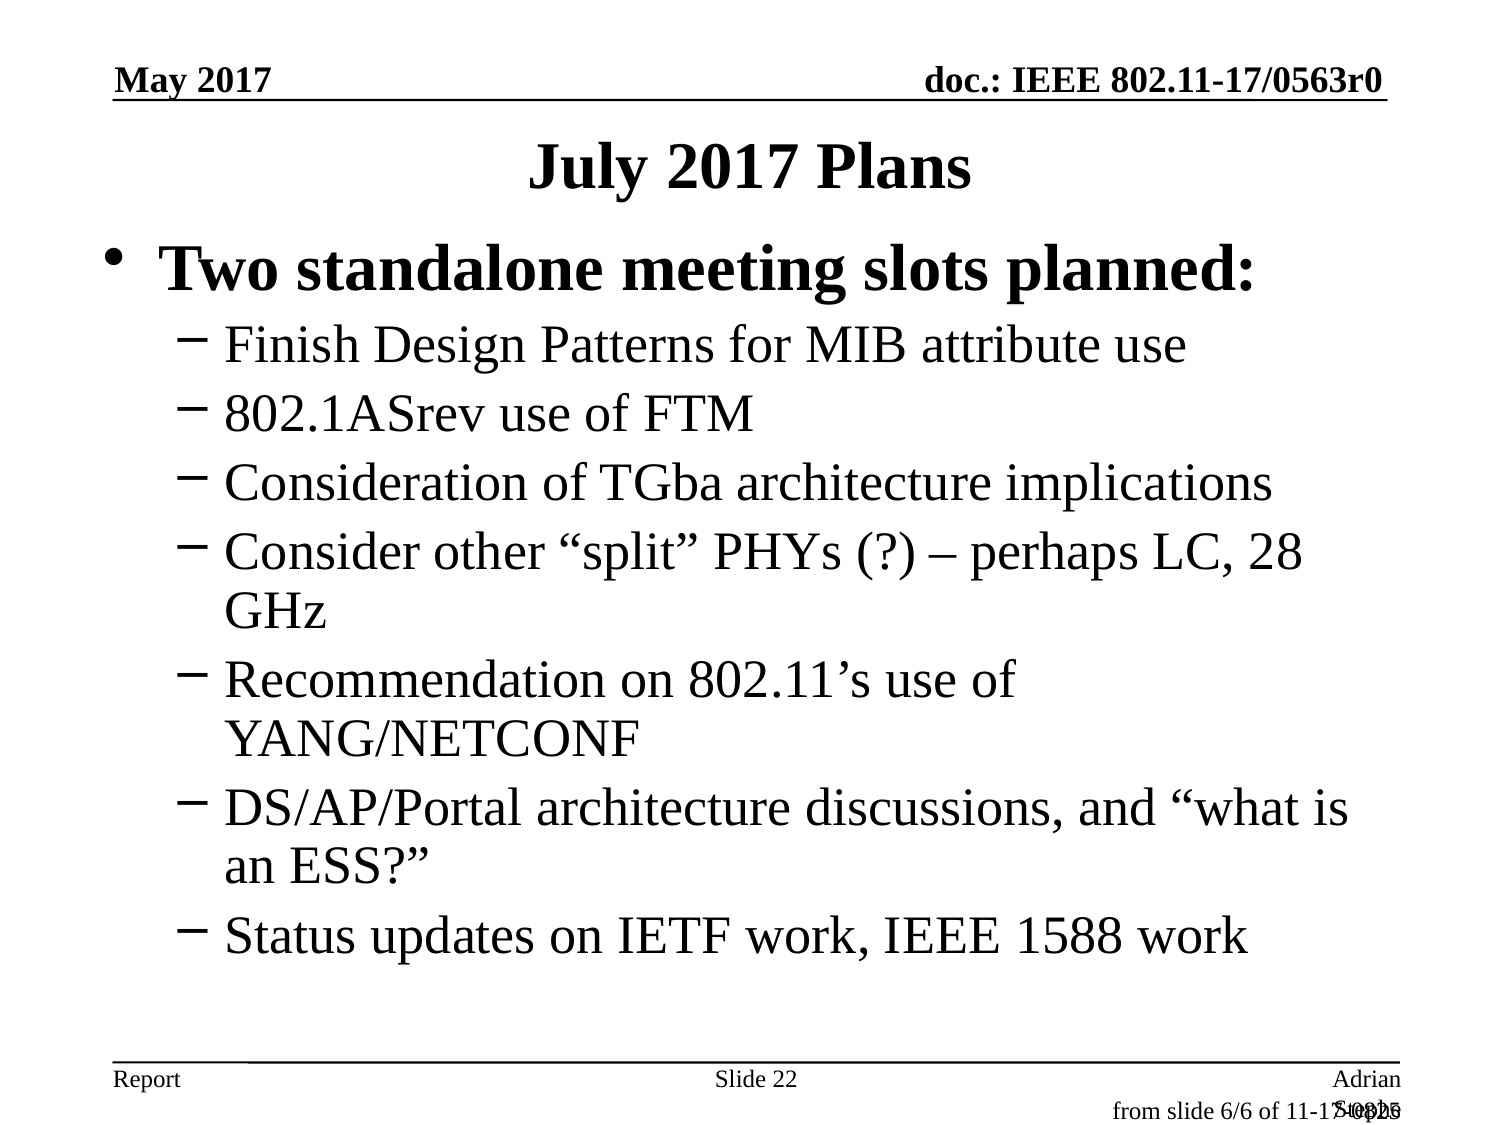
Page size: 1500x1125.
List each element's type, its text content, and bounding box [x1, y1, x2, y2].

footer Adrian Stephens, Intel Corporation [1324, 1061, 1402, 1093]
slide_number Slide 22 [711, 1061, 801, 1093]
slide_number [114, 54, 374, 101]
list Two standalone meeting slots planned: Finish Design Patterns for MIB attribute use 802.1ASrev use of FTM Consideration of TGba architecture implications Consider other “split” PHYs (?) – perhaps LC, 28 GHz Recommendation on 802.11’s use of YANG/NETCONF DS/AP/Portal architecture discussions, and “what is an ESS?” Status updates on IETF work, IEEE 1588 work [87, 224, 1388, 1038]
title July 2017 Plans [112, 112, 1388, 212]
text_box from slide 6/6 of 11-17-0825 [343, 1087, 1417, 1125]
